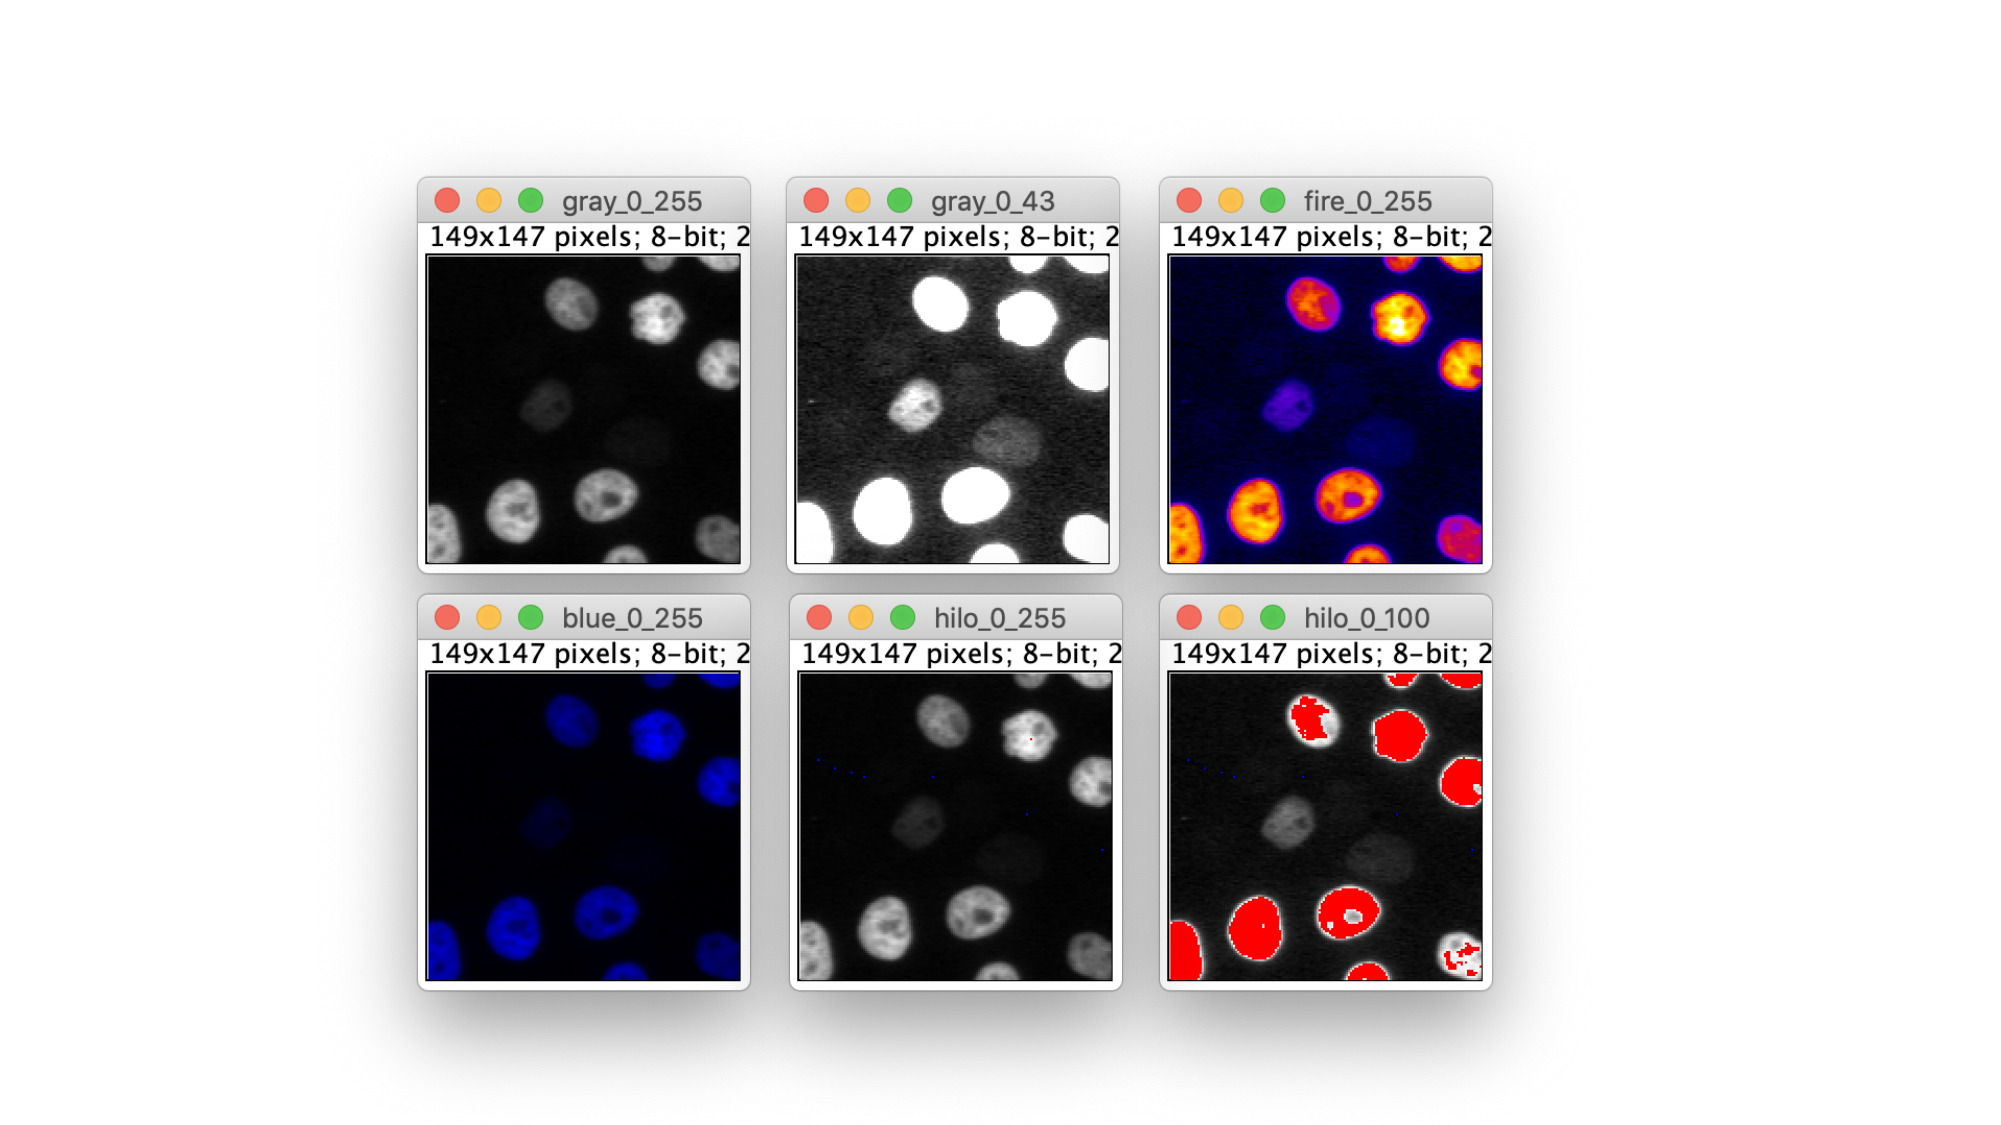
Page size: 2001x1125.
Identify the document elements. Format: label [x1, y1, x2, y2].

picture [301, 98, 1609, 1125]
